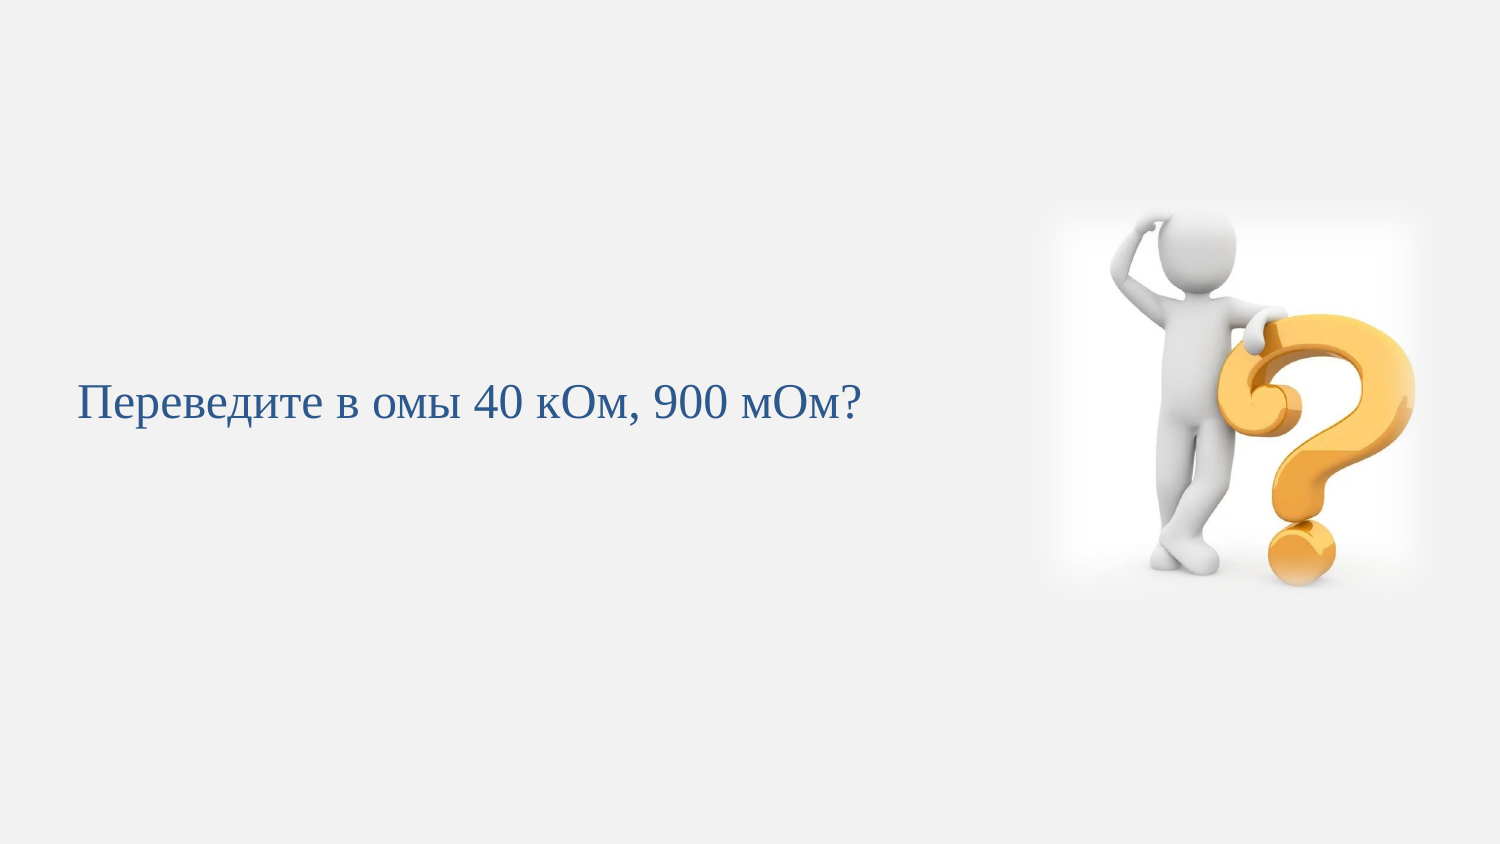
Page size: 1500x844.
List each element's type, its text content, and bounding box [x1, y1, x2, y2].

picture [1021, 186, 1448, 613]
text_box Переведите в омы 40 кОм, 900 мОм? [62, 301, 974, 497]
